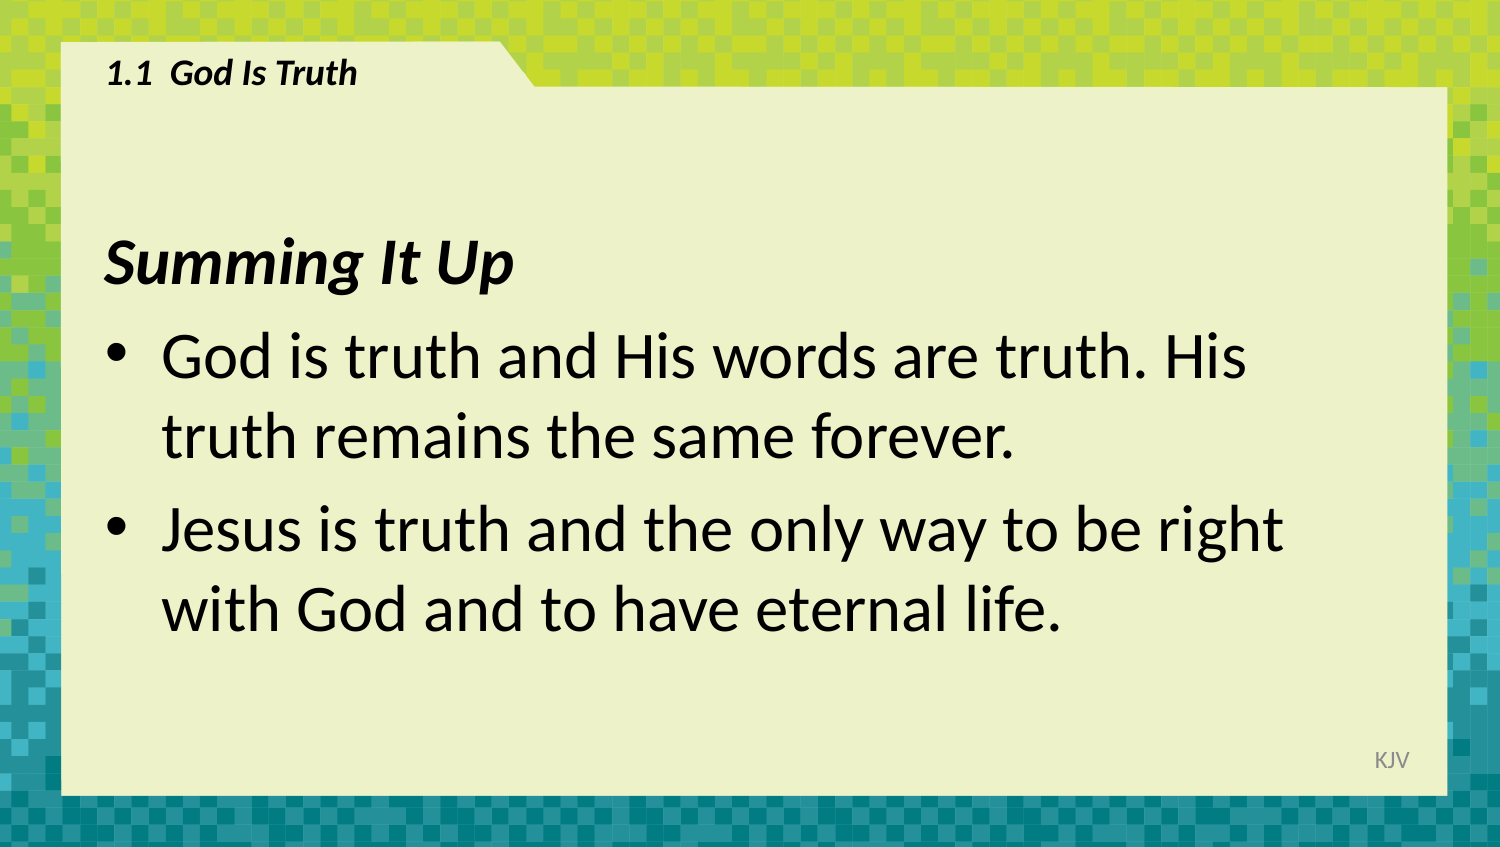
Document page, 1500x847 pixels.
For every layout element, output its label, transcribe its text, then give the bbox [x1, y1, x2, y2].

title 1.1 God Is Truth [89, 33, 1420, 108]
picture [0, 0, 1500, 847]
list Summing It Up God is truth and His words are truth. His truth remains the same forever. Jesus is truth and the only way to be right with God and to have eternal life. [89, 141, 1403, 722]
footer KJV [950, 736, 1425, 782]
